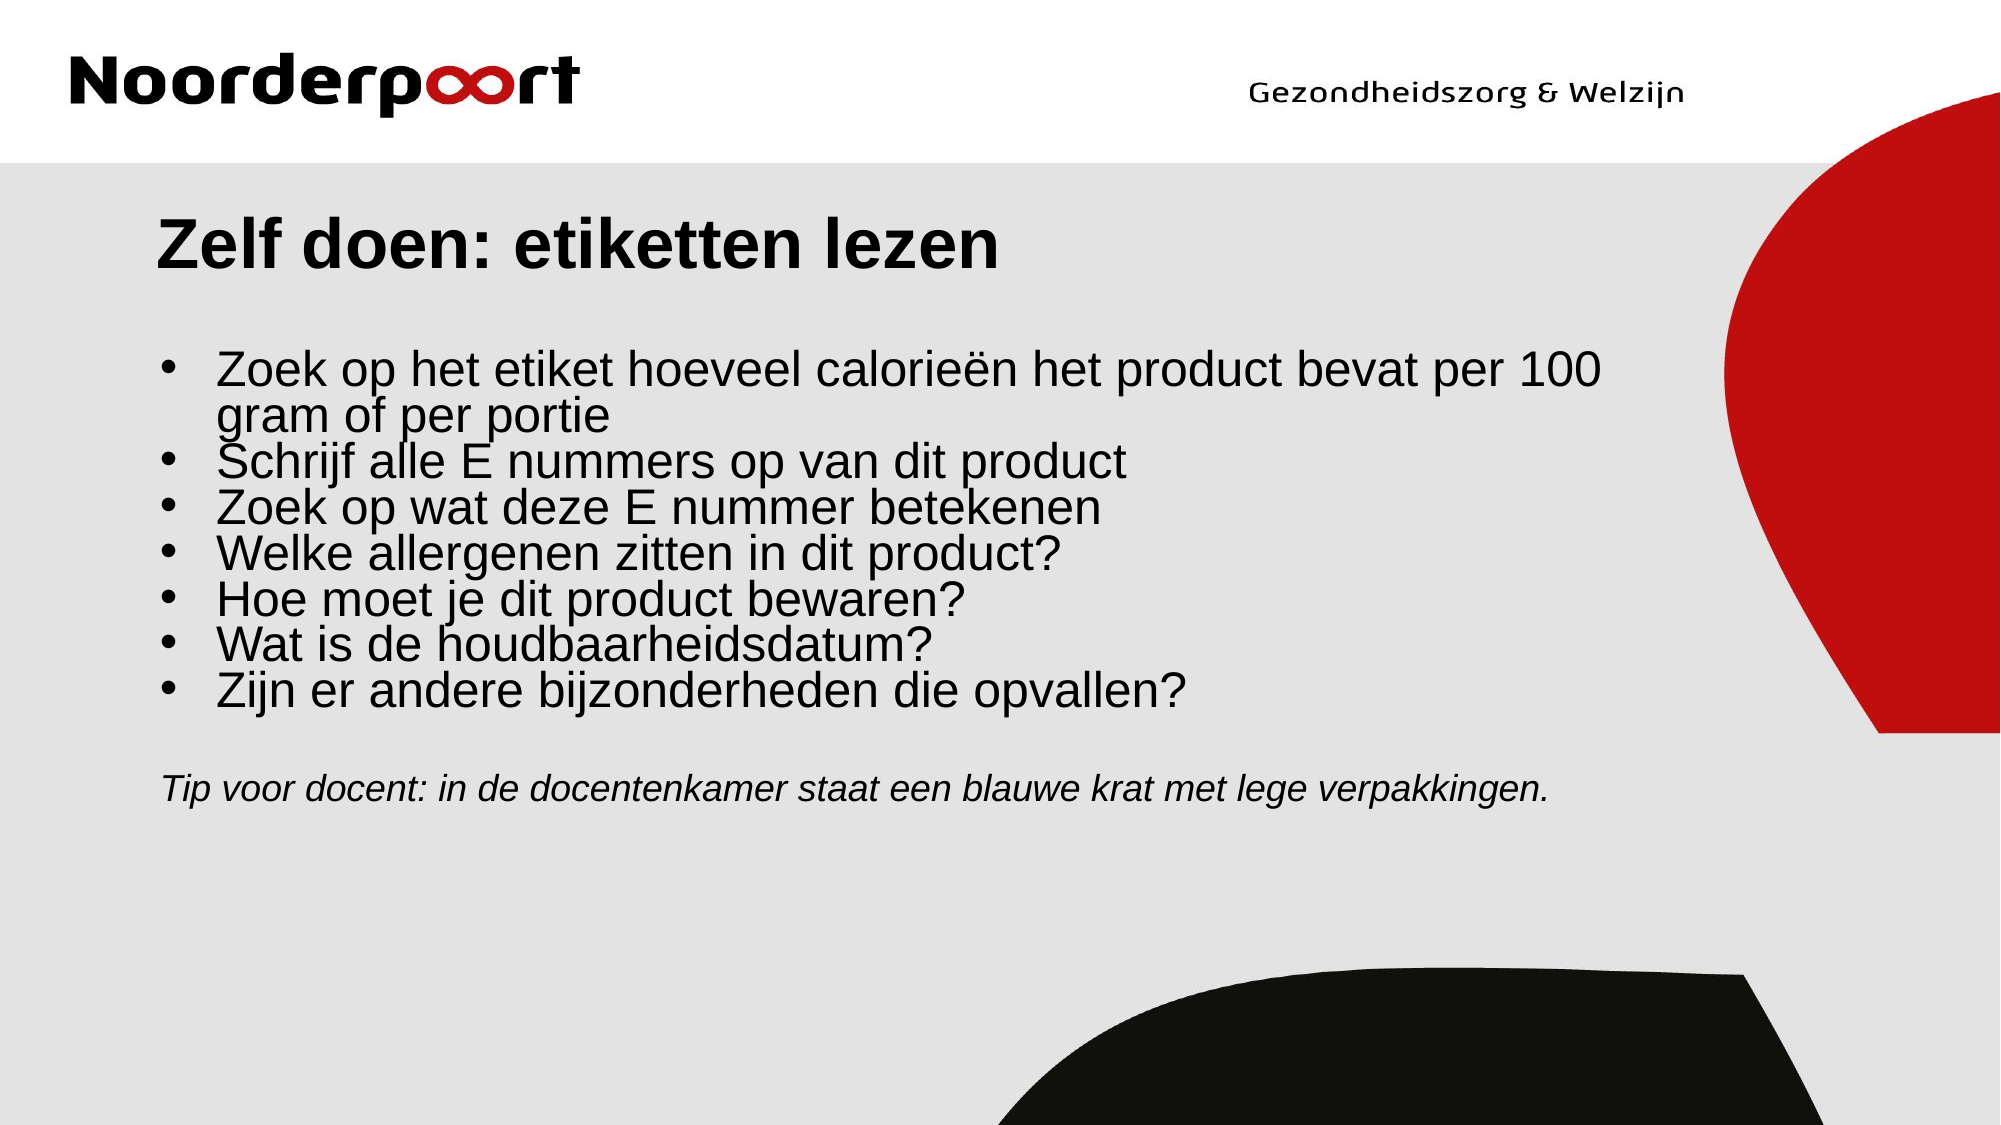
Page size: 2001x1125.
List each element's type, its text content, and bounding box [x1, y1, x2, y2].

list Zoek op het etiket hoeveel calorieën het product bevat per 100 gram of per portie Schrijf alle E nummers op van dit product Zoek op wat deze E nummer betekenen Welke allergenen zitten in dit product? Hoe moet je dit product bewaren? Wat is de houdbaarheidsdatum? Zijn er andere bijzonderheden die opvallen? Tip voor docent: in de docentenkamer staat een blauwe krat met lege verpakkingen. [144, 343, 1723, 927]
title Zelf doen: etiketten lezen [141, 187, 1720, 294]
picture [0, 0, 2001, 1125]
